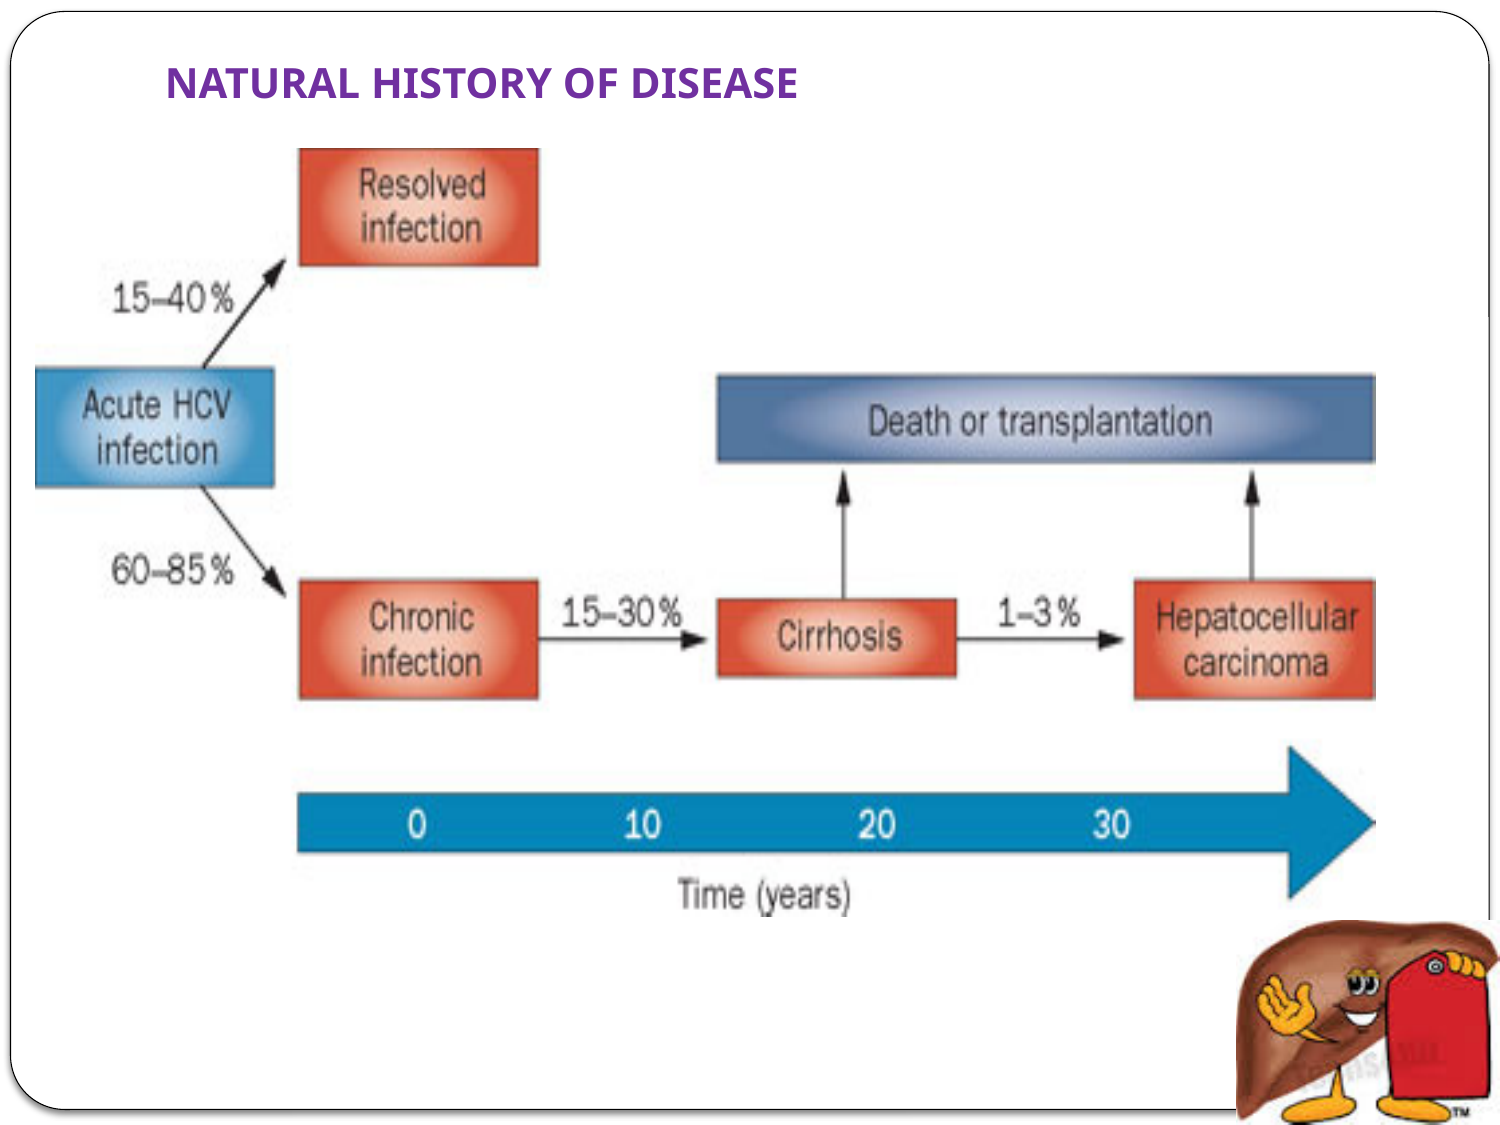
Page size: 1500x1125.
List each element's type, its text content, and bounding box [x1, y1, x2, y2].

title NATURAL HISTORY OF DISEASE [150, 45, 1425, 126]
picture [1236, 920, 1500, 1125]
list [34, 148, 1377, 918]
